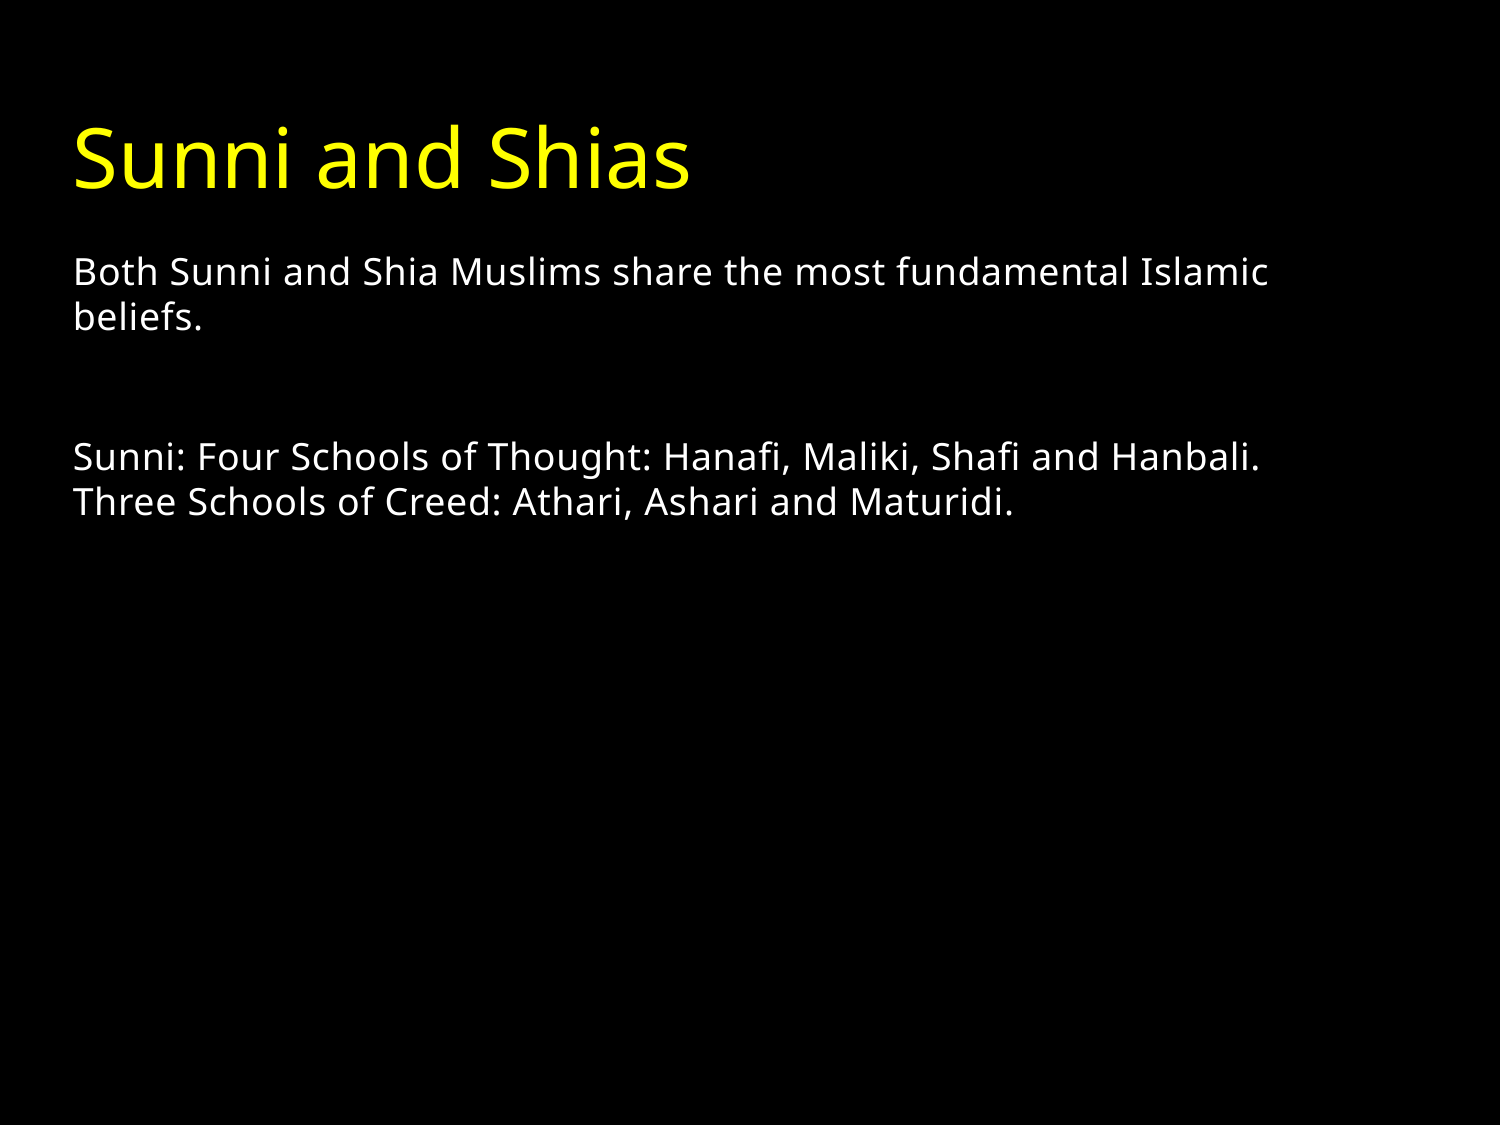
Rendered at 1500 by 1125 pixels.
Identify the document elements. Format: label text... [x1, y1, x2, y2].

list Both Sunni and Shia Muslims share the most fundamental Islamic beliefs. Sunni: Four Schools of Thought: Hanafi, Maliki, Shafi and Hanbali. Three Schools of Creed: Athari, Ashari and Maturidi. [57, 240, 1318, 1016]
title Sunni and Shias [57, 37, 1318, 213]
